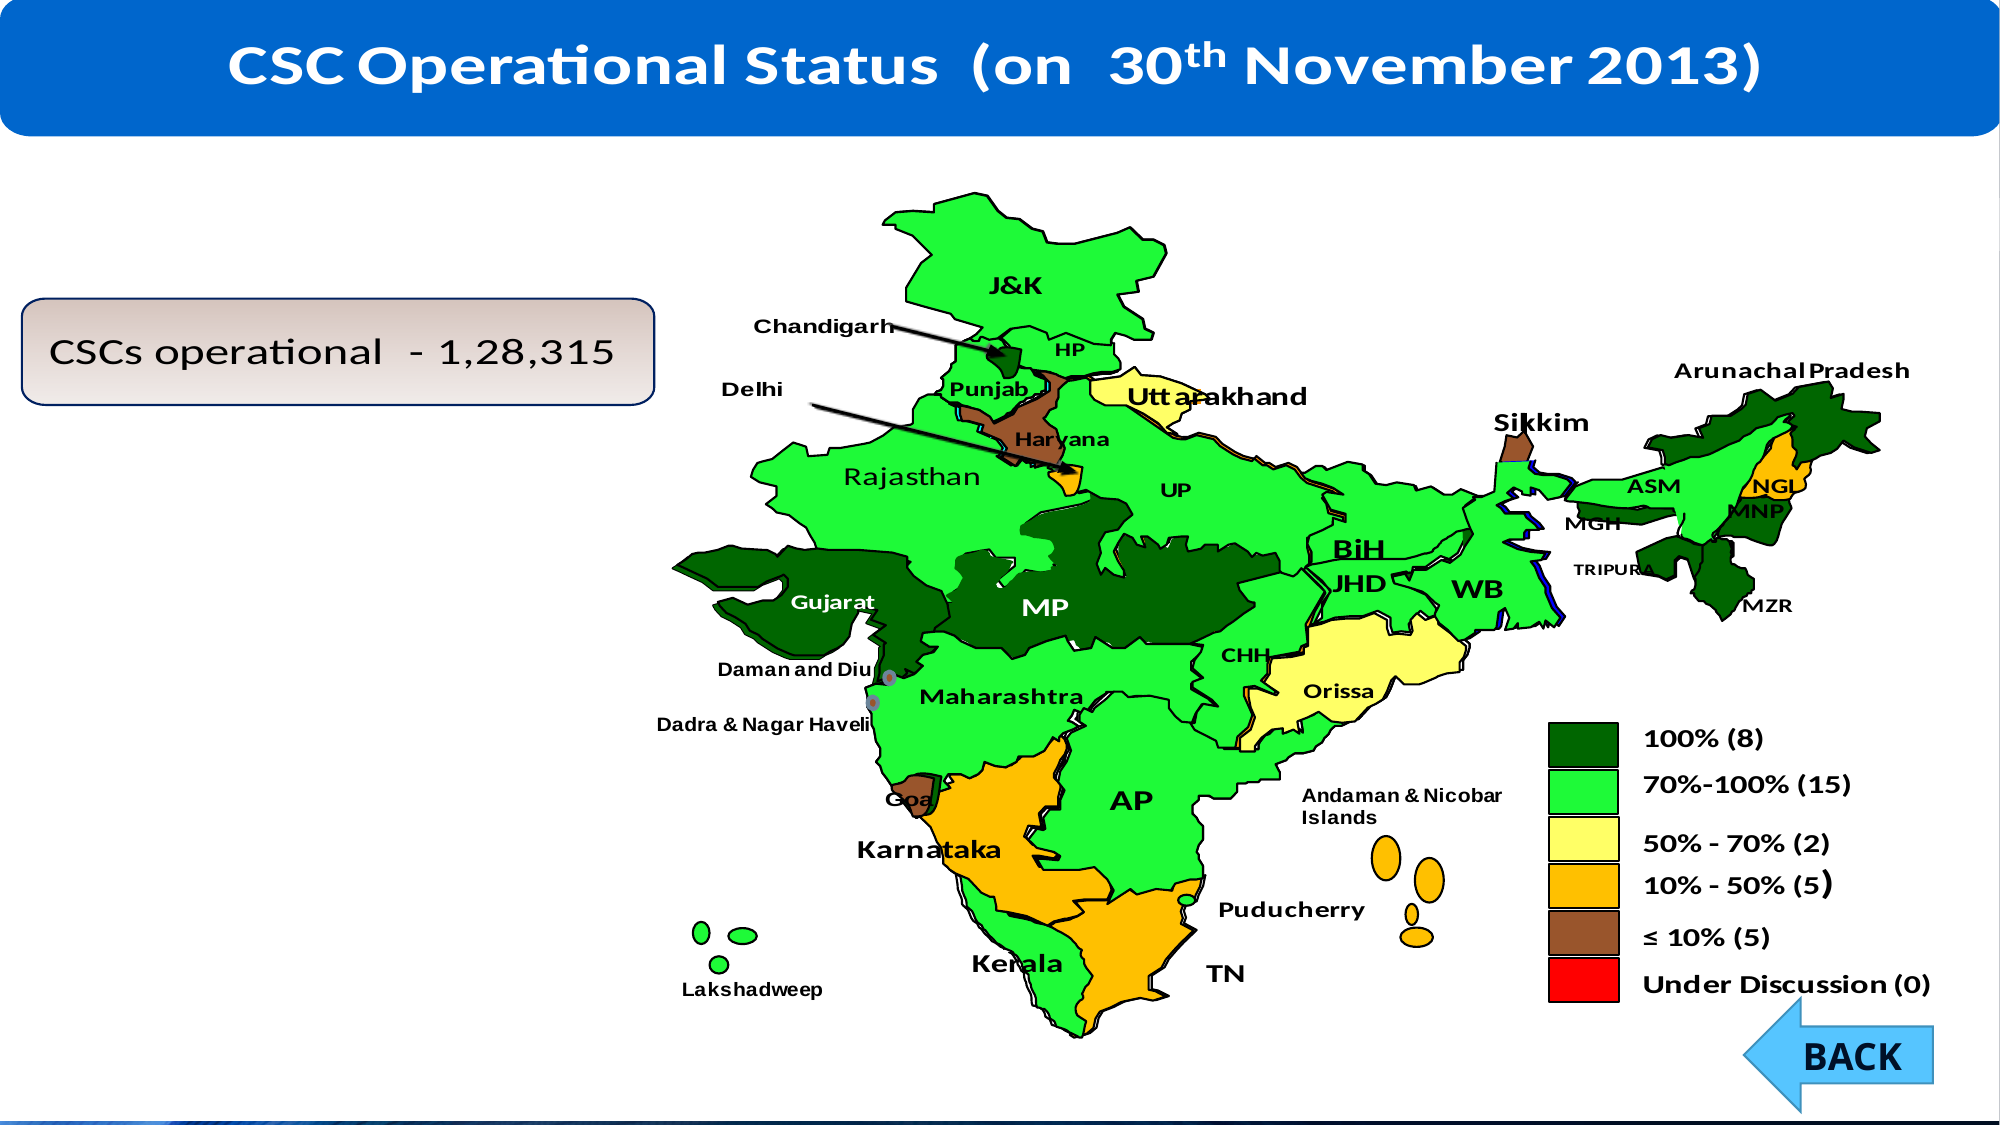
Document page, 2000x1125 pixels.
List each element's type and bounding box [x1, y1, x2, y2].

picture [0, 1121, 2000, 1125]
text_box [0, 0, 2000, 1121]
